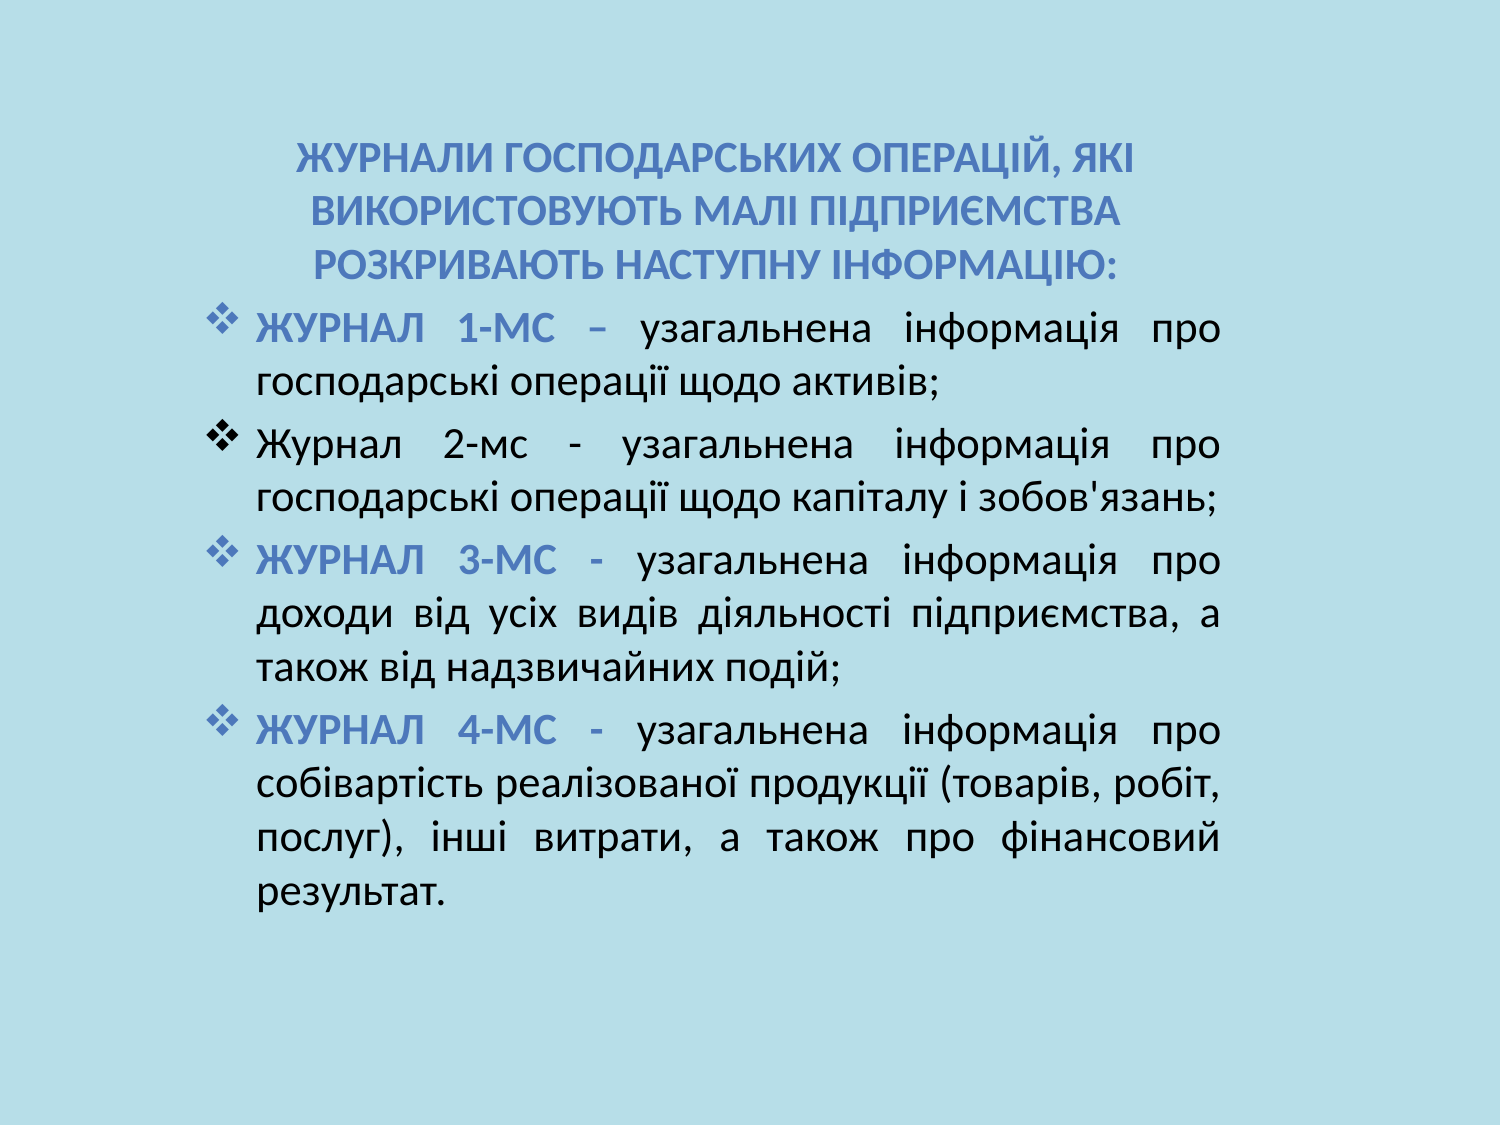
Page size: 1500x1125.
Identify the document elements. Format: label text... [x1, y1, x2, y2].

list Журнали господарських операцій, які використовують малі підприємства розкривають наступну інформацію: Журнал 1-мс – узагальнена інформація про господарські операції щодо активів; Журнал 2-мс - узагальнена інформація про господарські операції щодо капіталу і зобов'язань; Журнал 3-мс - узагальнена інформація про доходи від усіх видів діяльності підприємства, а також від надзвичайних подій; Журнал 4-мс - узагальнена інформація про собівартість реалізованої продукції (товарів, робіт, послуг), інші витрати, а також про фінансовий результат. [187, 120, 1238, 941]
